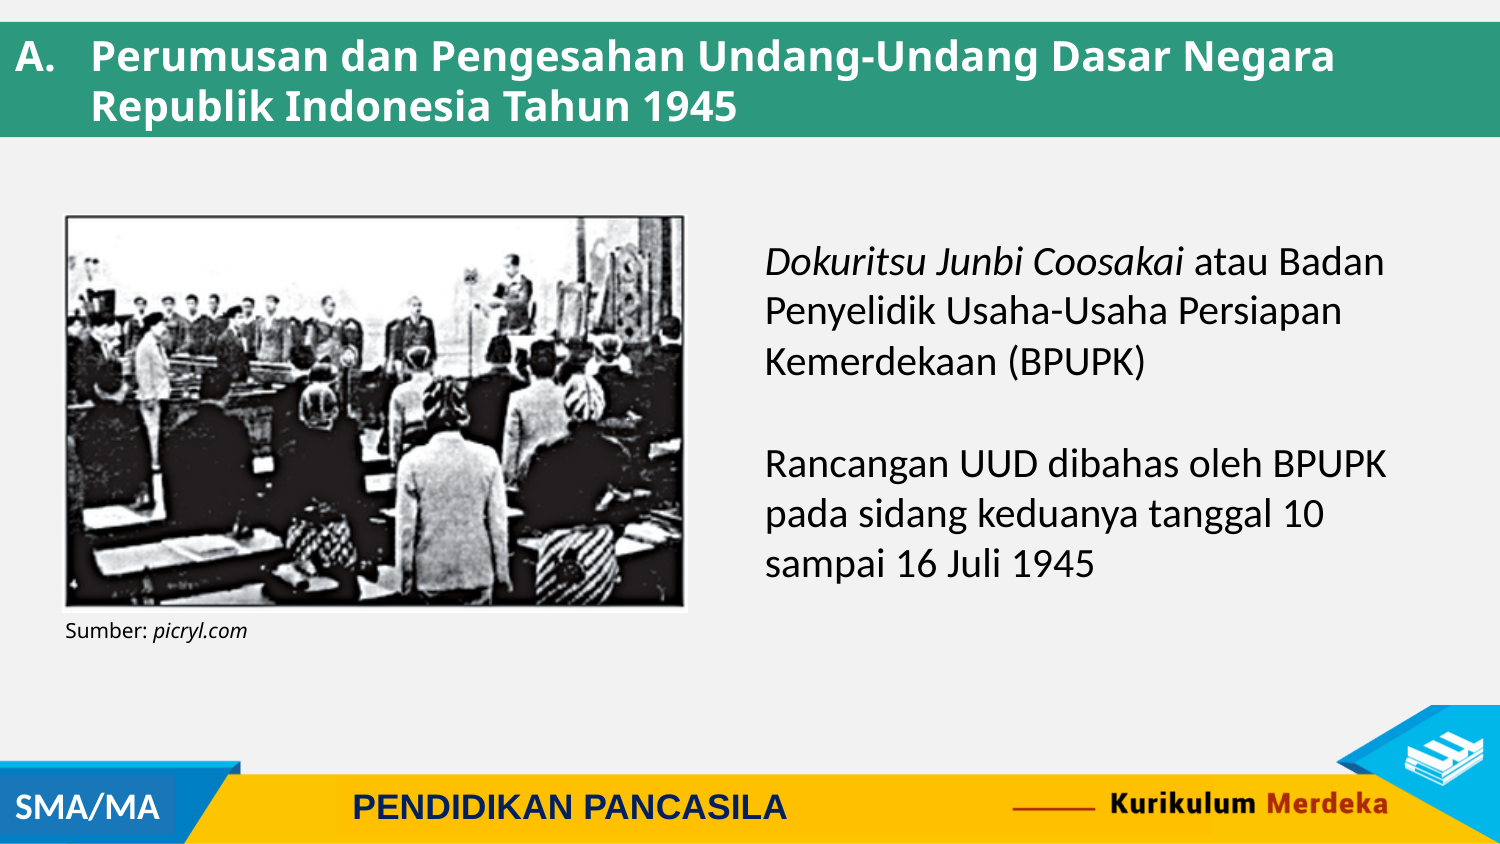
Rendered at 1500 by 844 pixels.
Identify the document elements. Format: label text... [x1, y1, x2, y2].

text_box Dokuritsu Junbi Coosakai atau Badan Penyelidik Usaha-Usaha Persiapan Kemerdekaan (BPUPK) [749, 225, 1460, 391]
text_box Rancangan UUD dibahas oleh BPUPK pada sidang keduanya tanggal 10 sampai 16 Juli 1945 [749, 428, 1460, 594]
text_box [0, 705, 1500, 844]
text_box Sumber: picryl.com [50, 610, 263, 651]
text_box Perumusan dan Pengesahan Undang-Undang Dasar Negara Republik Indonesia Tahun 1945 [0, 20, 1500, 139]
picture [62, 214, 688, 614]
